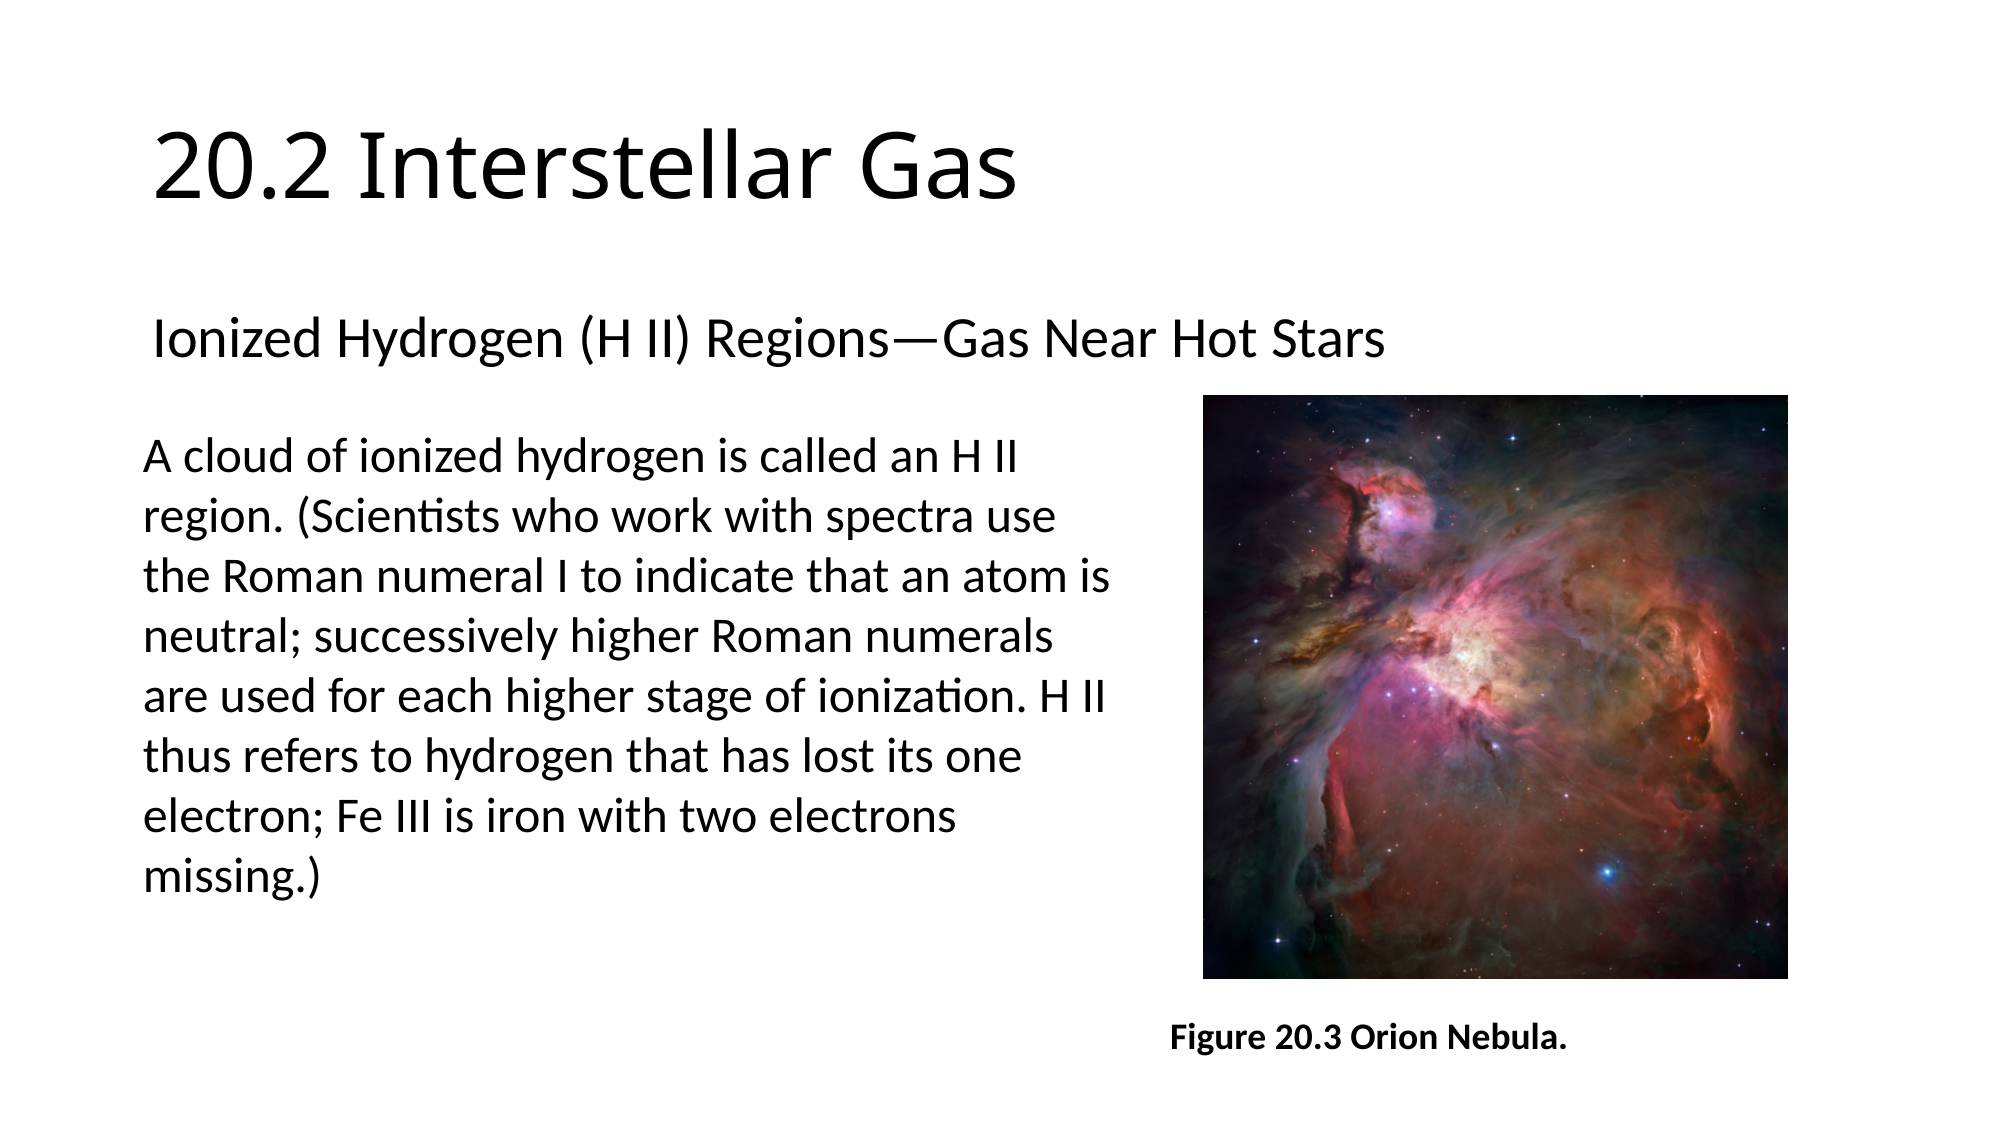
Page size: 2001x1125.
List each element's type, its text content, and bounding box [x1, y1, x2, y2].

text_box Figure 20.3 Orion Nebula. [1155, 1004, 1584, 1065]
list Ionized Hydrogen (H II) Regions—Gas Near Hot Stars [137, 299, 1863, 401]
picture [1202, 395, 1788, 979]
text_box A cloud of ionized hydrogen is called an H II region. (Scientists who work with spectra use the Roman numeral I to indicate that an atom is neutral; successively higher Roman numerals are used for each higher stage of ionization. H II thus refers to hydrogen that has lost its one electron; Fe III is iron with two electrons missing.) [128, 414, 1129, 910]
title 20.2 Interstellar Gas [137, 59, 1863, 278]
